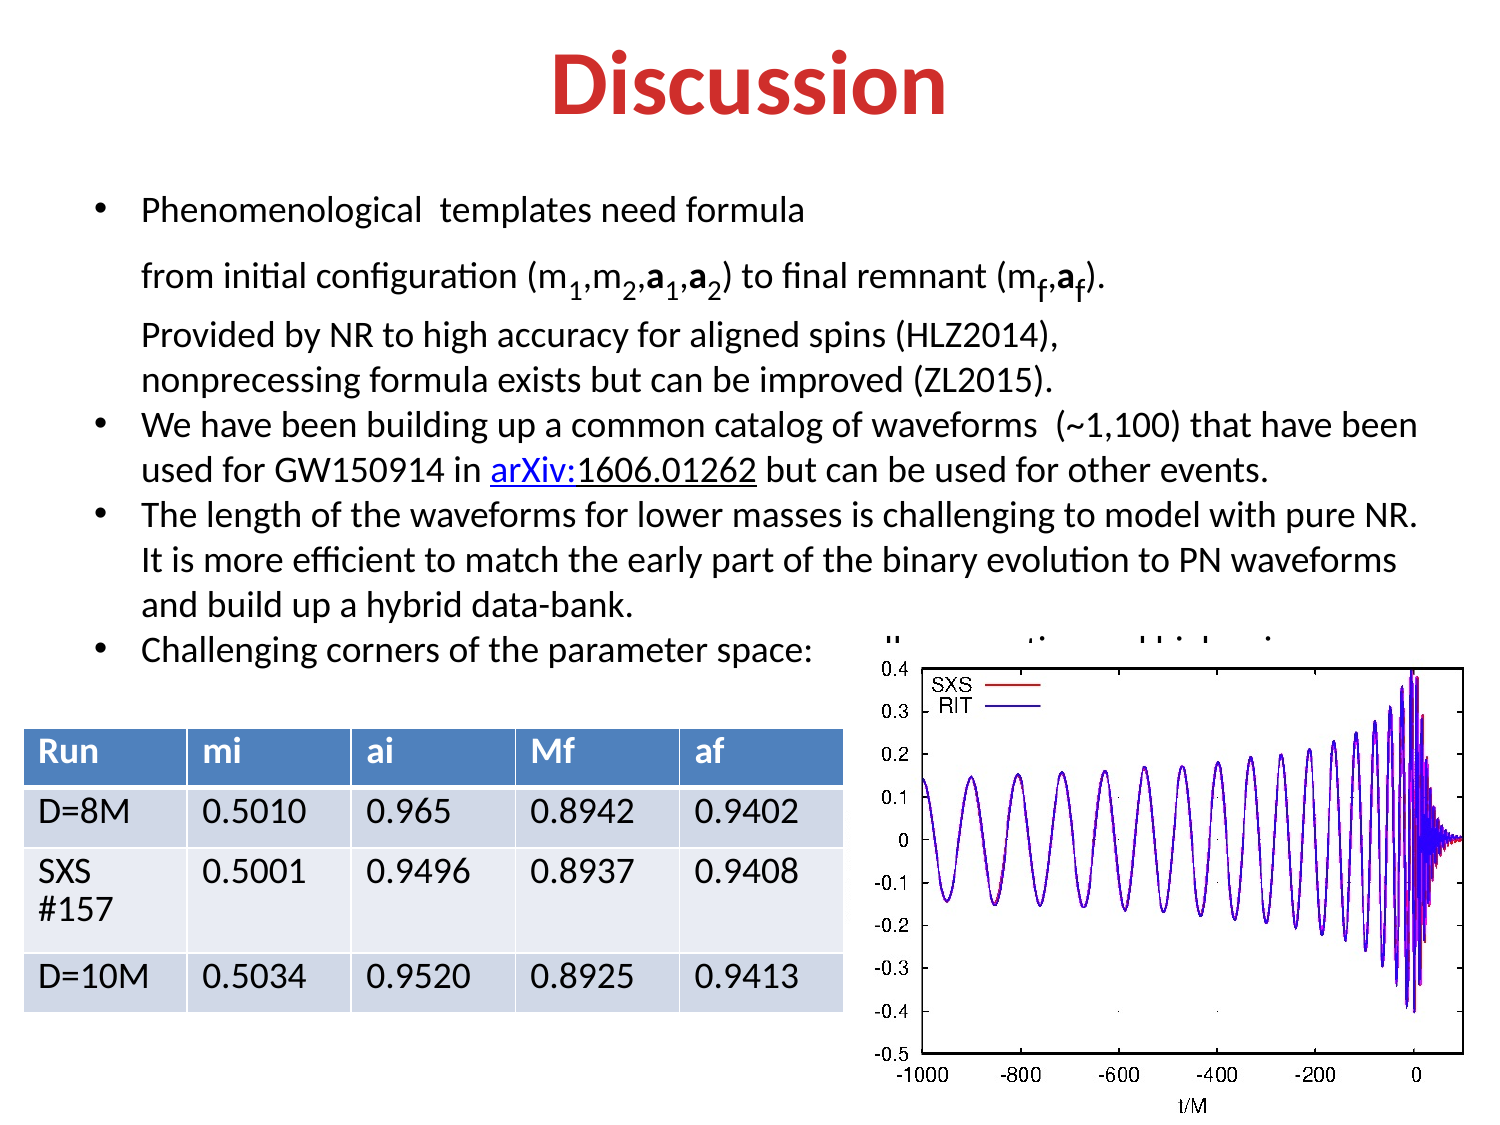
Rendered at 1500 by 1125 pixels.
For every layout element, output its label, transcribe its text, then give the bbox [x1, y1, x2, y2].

table_cell 0.8925 [516, 954, 679, 1012]
table_cell 0.9413 [680, 954, 815, 1012]
table_cell D=10M [24, 954, 186, 1012]
table_header Run [24, 729, 186, 785]
table_cell 0.5010 [188, 790, 350, 847]
table_cell 0.9408 [680, 849, 815, 952]
picture [820, 643, 1500, 1120]
title Discussion [75, 0, 1425, 156]
table_cell 0.8942 [516, 790, 679, 847]
table_cell 0.9402 [680, 790, 815, 847]
table_cell 0.965 [352, 790, 515, 847]
text_box Phenomenological templates need formula from initial configuration (m1,m2,a1,a2) to final remnant (mf,af). Provided by NR to high accuracy for aligned spins (HLZ2014), nonprecessing formula exists but can be improved (ZL2015). We have been building up a common catalog of waveforms (~1,100) that have been used for GW150914 in arXiv:1606.01262 but can be used for other events. The length of the waveforms for lower masses is challenging to model with pure NR. It is more efficient to match the early part of the binary evolution to PN waveforms and build up a hybrid data-bank. Challenging corners of the parameter space: small mass ratios and high spins: [79, 177, 1443, 722]
table_header mi [188, 729, 350, 785]
table_cell 0.5034 [188, 954, 350, 1012]
table_header af [680, 729, 815, 785]
table_header Mf [516, 729, 679, 785]
table_cell 0.9496 [352, 849, 515, 952]
table_cell 0.9520 [352, 954, 515, 1012]
table_cell SXS #157 [24, 849, 186, 952]
table_cell 0.5001 [188, 849, 350, 952]
table_header ai [352, 729, 515, 785]
table_cell 0.8937 [516, 849, 679, 952]
table_cell D=8M [24, 790, 186, 847]
